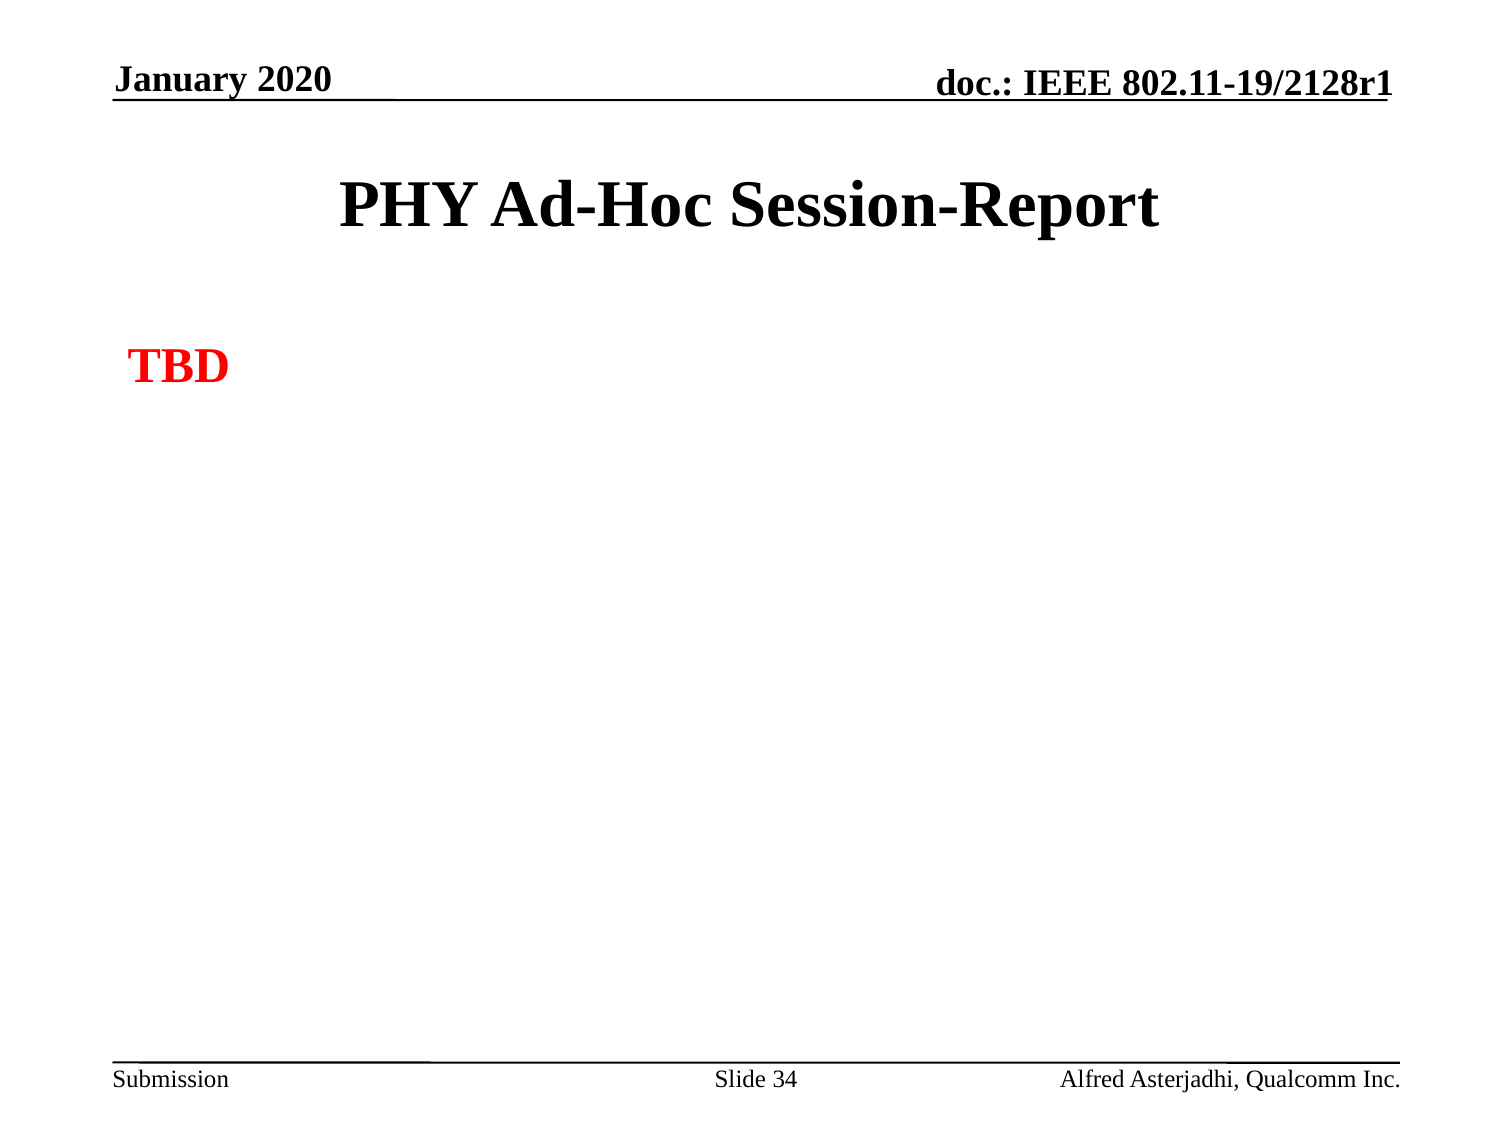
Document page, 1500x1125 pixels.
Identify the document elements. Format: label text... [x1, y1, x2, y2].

title PHY Ad-Hoc Session-Report [112, 112, 1388, 288]
list TBD [112, 324, 1388, 1000]
footer Alfred Asterjadhi, Qualcomm Inc. [878, 1061, 1402, 1093]
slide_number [114, 54, 493, 100]
slide_number Slide 34 [712, 1061, 800, 1123]
